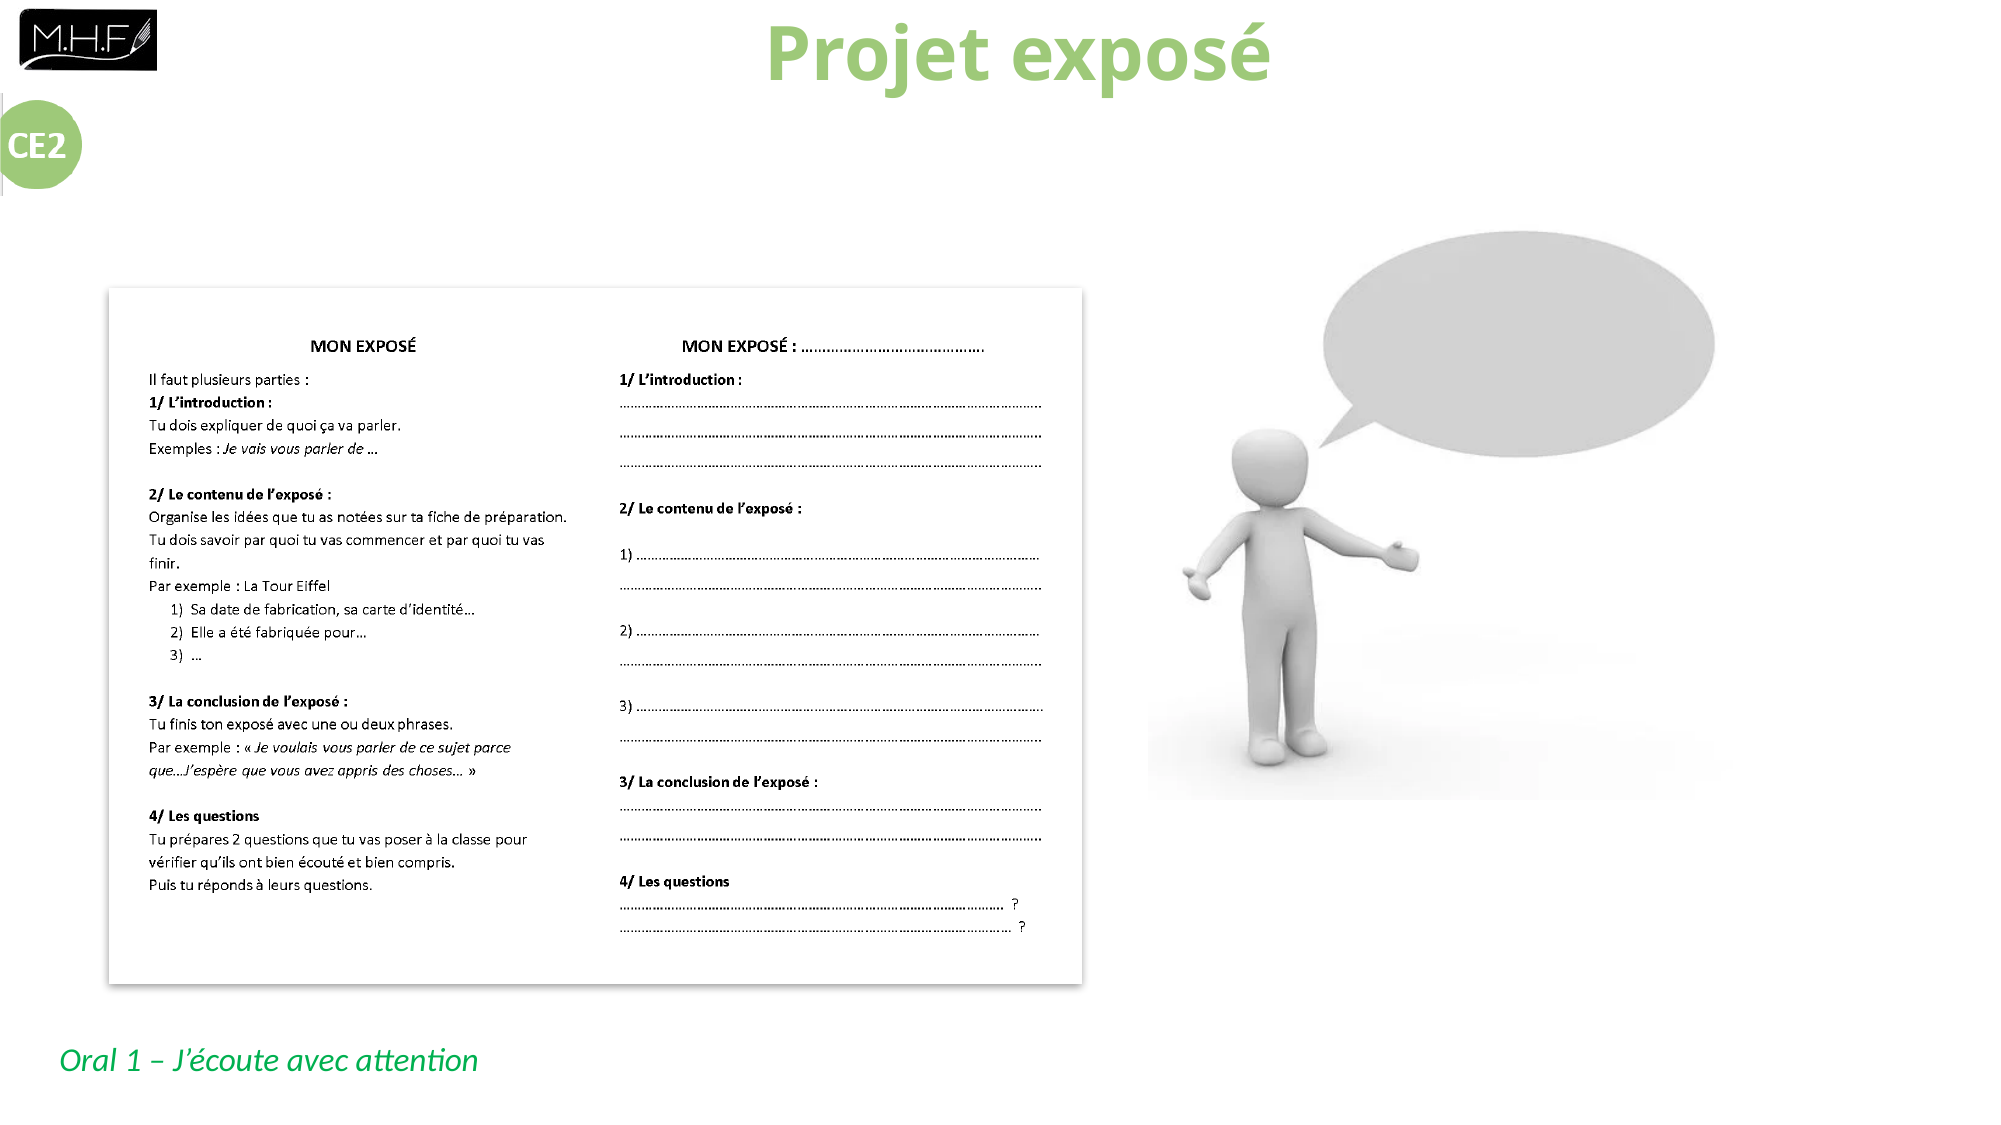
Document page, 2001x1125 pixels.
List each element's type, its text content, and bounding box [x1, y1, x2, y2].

picture [16, 7, 157, 74]
text_box Oral 1 – J’écoute avec attention [44, 1030, 1346, 1092]
picture [123, 302, 1068, 970]
picture [0, 93, 87, 196]
picture [1148, 215, 1733, 800]
text_box Projet exposé [730, 7, 1402, 156]
